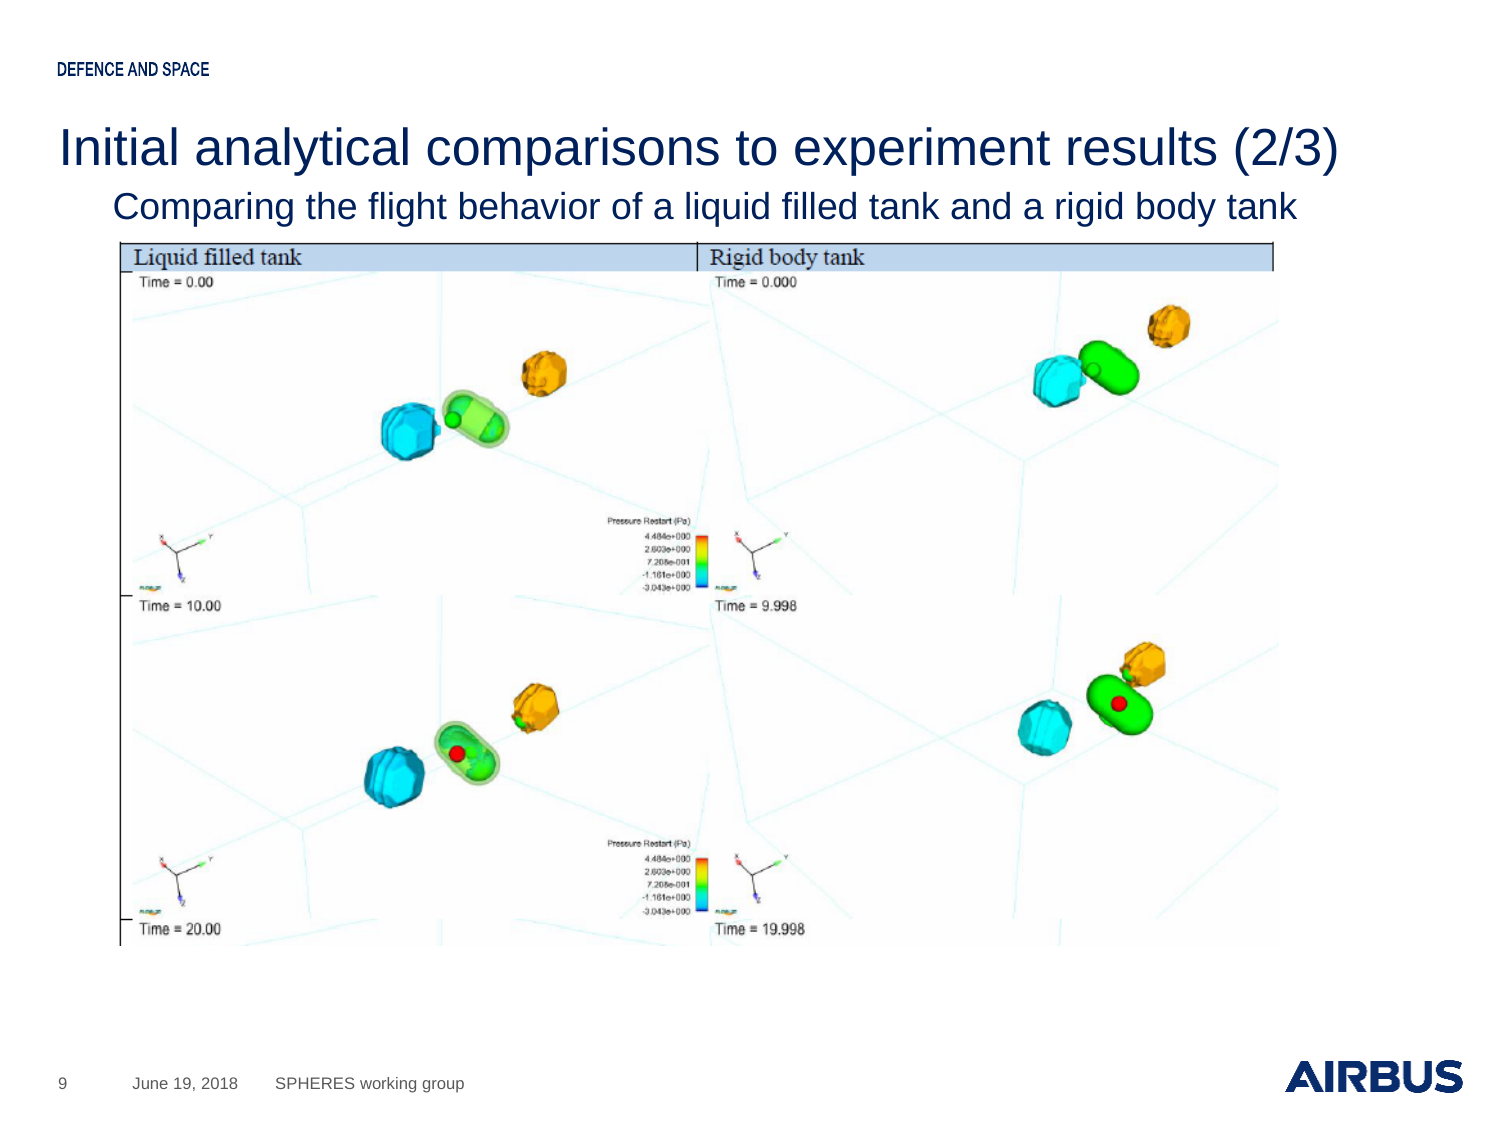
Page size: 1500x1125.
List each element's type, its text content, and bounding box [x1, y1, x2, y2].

picture [1282, 1057, 1465, 1095]
title Initial analytical comparisons to experiment results (2/3) [58, 107, 1442, 252]
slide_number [95, 1057, 239, 1093]
picture [116, 238, 1279, 946]
slide_number 9 [58, 1057, 95, 1093]
list Comparing the flight behavior of a liquid filled tank and a rigid body tank [112, 174, 1388, 238]
footer SPHERES working group [275, 1057, 1263, 1093]
